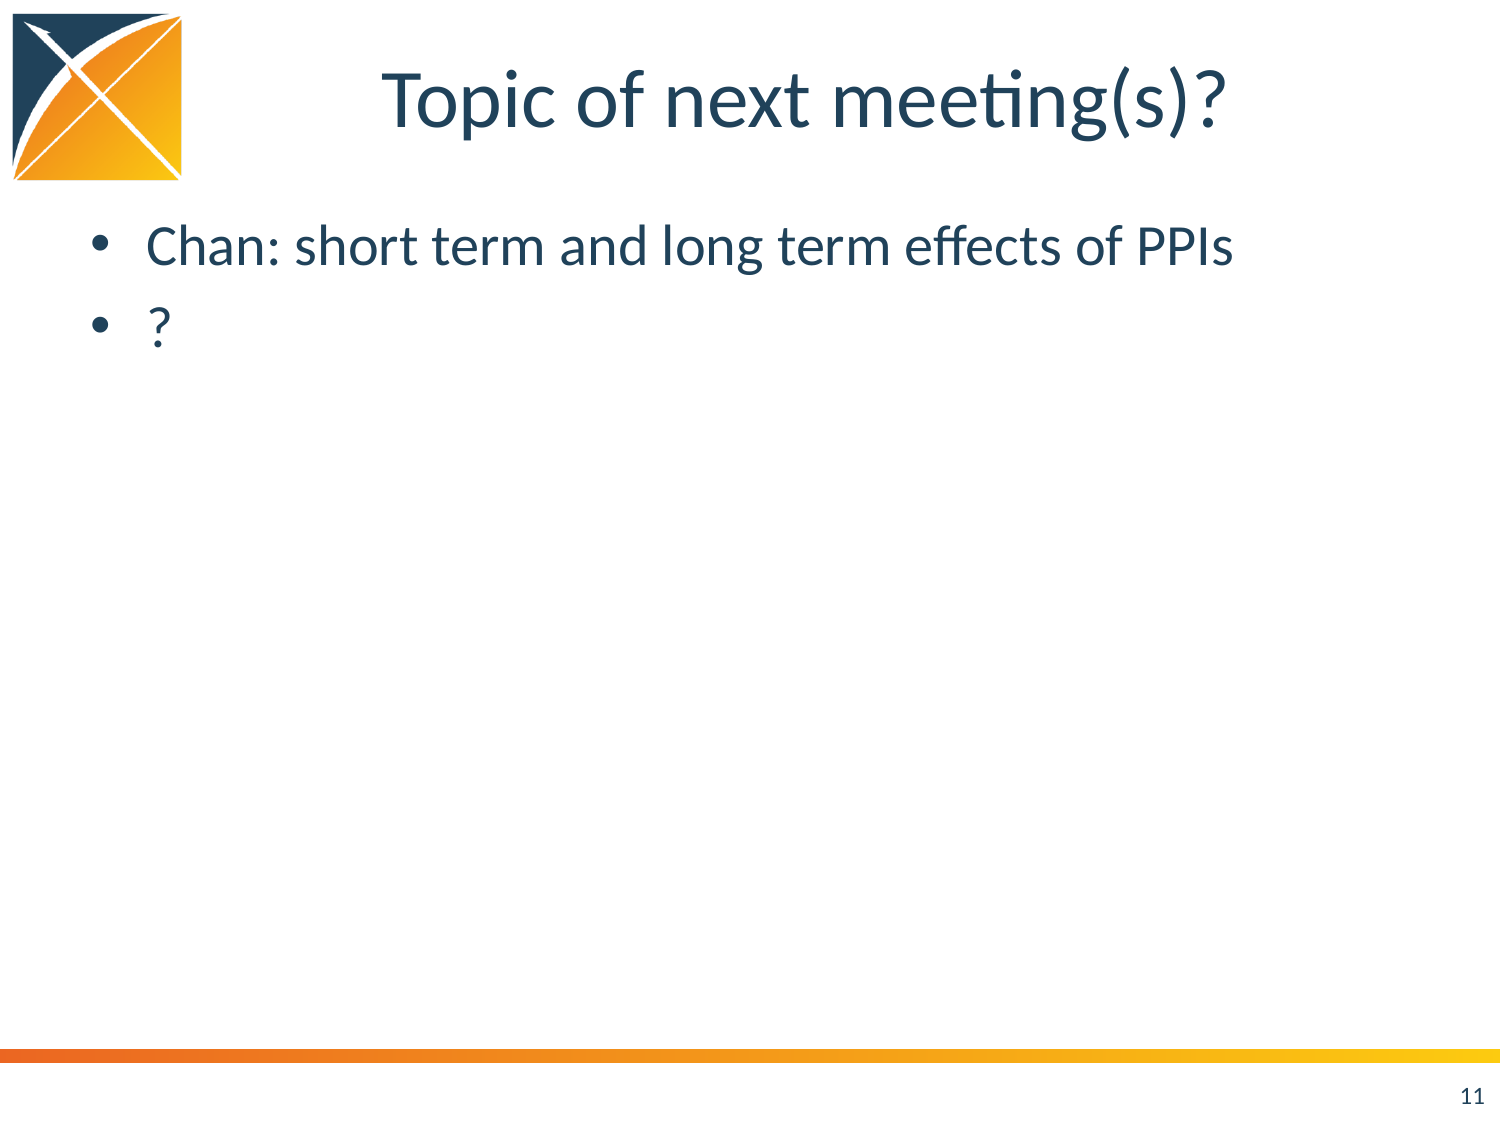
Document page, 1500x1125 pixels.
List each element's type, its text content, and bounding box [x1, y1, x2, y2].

list Chan: short term and long term effects of PPIs ? [75, 200, 1425, 1005]
slide_number 11 [1149, 1065, 1500, 1125]
title Topic of next meeting(s)? [187, 24, 1425, 163]
picture [0, 0, 206, 200]
